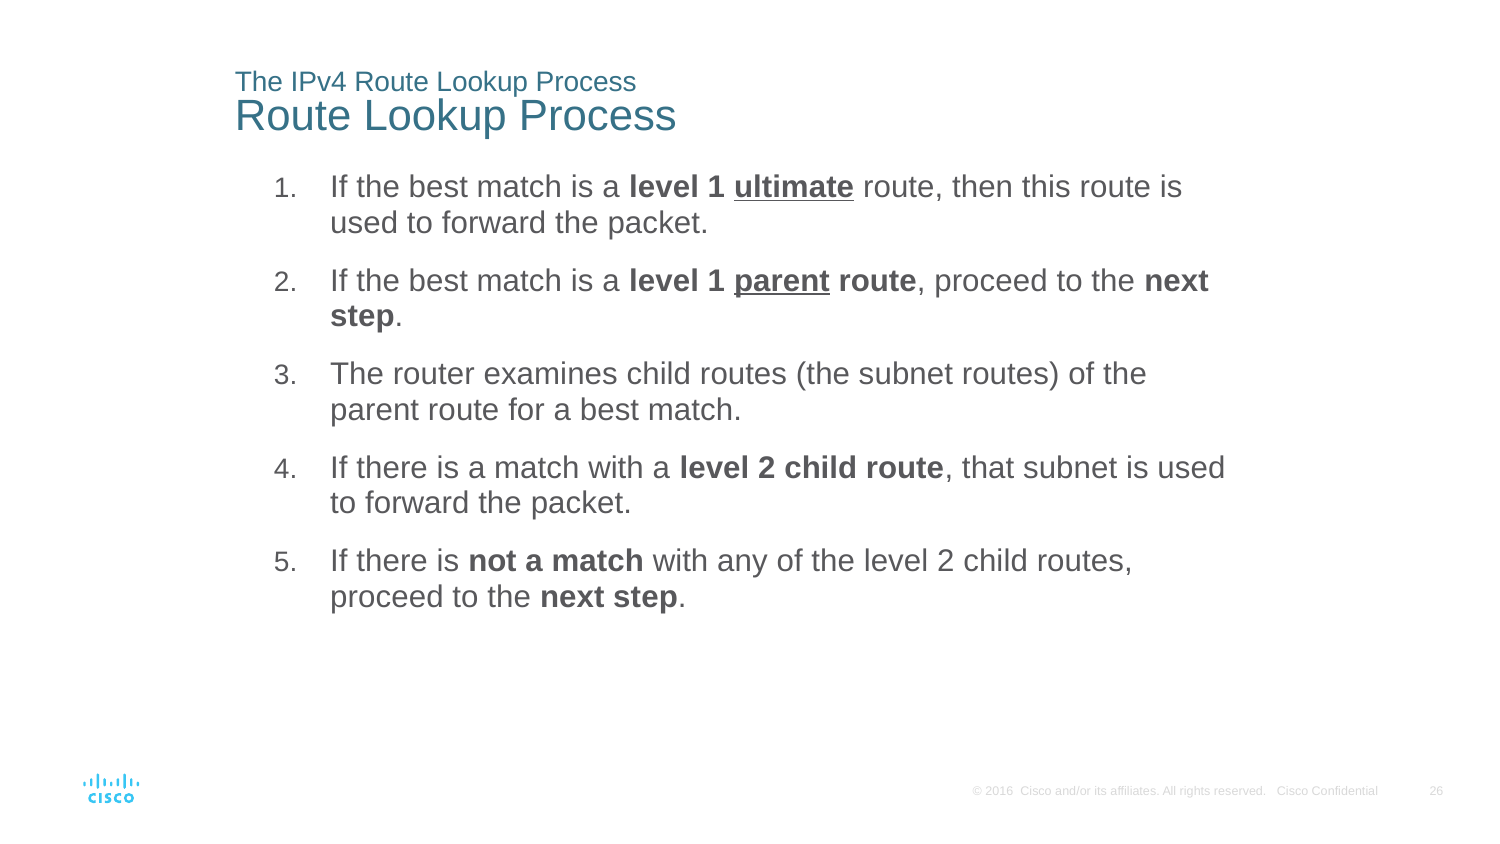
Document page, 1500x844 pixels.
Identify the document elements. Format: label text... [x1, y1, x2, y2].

list If the best match is a level 1 ultimate route, then this route is used to forward the packet. If the best match is a level 1 parent route, proceed to the next step. The router examines child routes (the subnet routes) of the parent route for a best match. If there is a match with a level 2 child route, that subnet is used to forward the packet. If there is not a match with any of the level 2 child routes, proceed to the next step. [259, 162, 1254, 829]
title The IPv4 Route Lookup Process Route Lookup Process [220, 50, 1261, 159]
